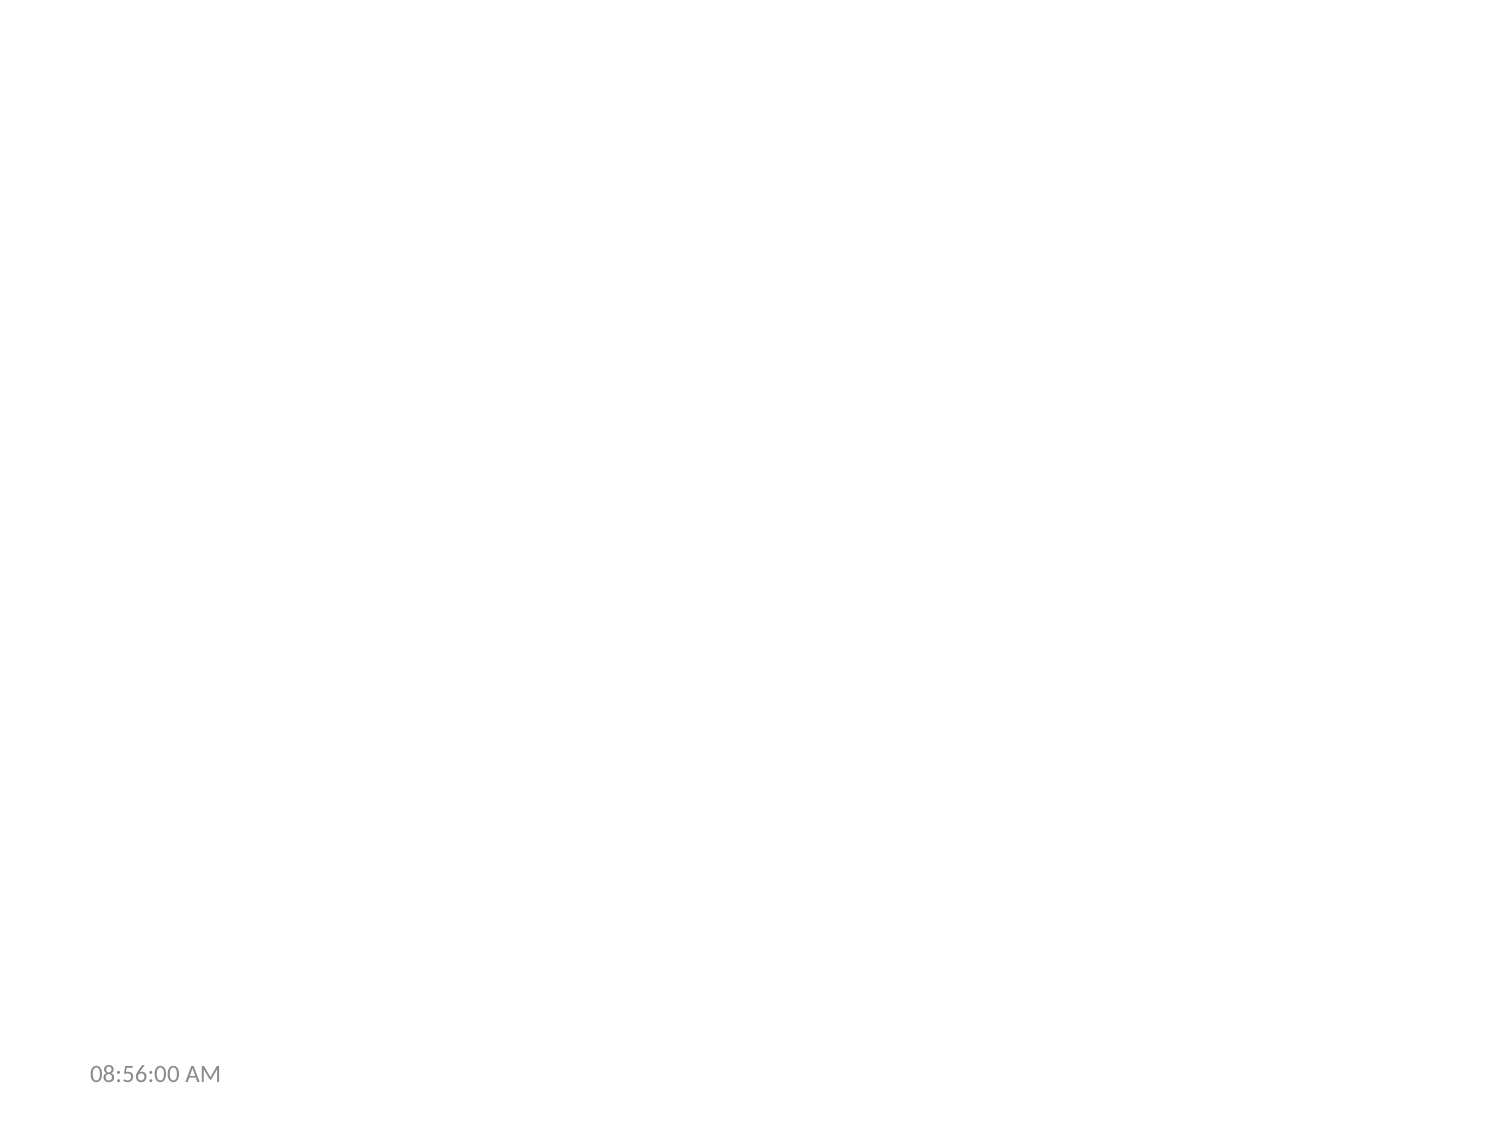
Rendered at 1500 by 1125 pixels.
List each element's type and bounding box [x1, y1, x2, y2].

slide_number [75, 1042, 425, 1103]
